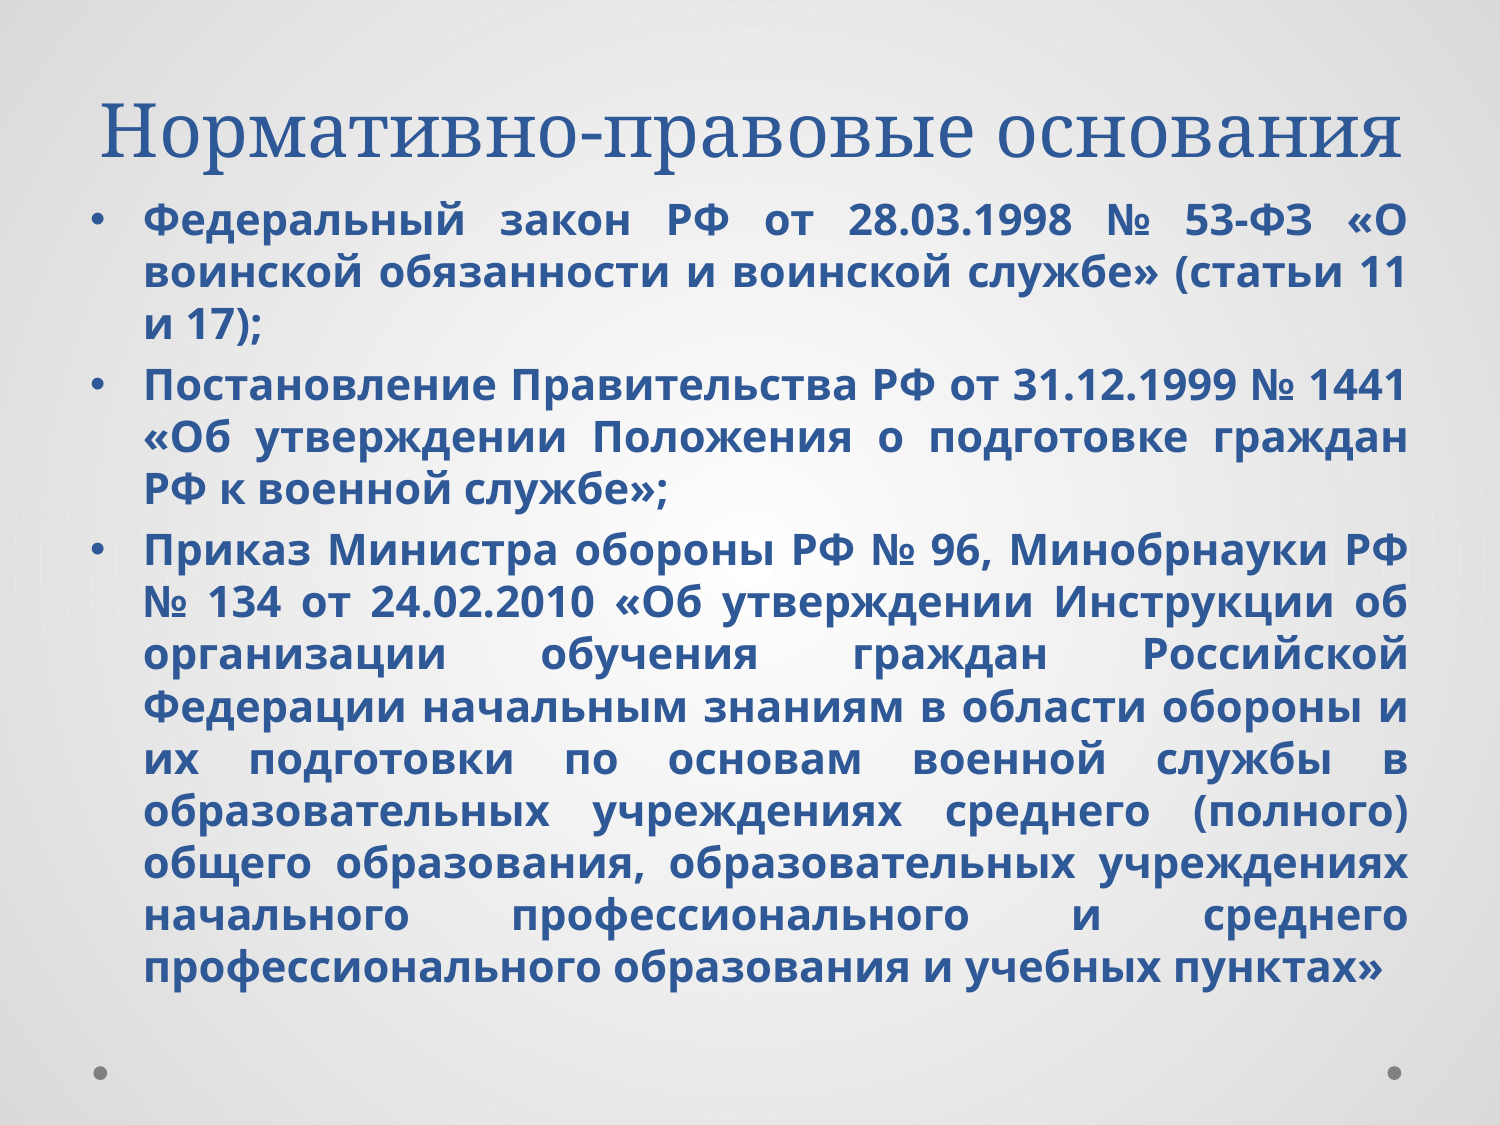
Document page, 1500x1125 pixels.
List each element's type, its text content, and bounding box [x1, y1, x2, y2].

title Нормативно-правовые основания [76, 54, 1427, 180]
list Федеральный закон РФ от 28.03.1998 № 53-ФЗ «О воинской обязанности и воинской службе» (статьи 11 и 17); Постановление Правительства РФ от 31.12.1999 № 1441 «Об утверждении Положения о подготовке граждан РФ к военной службе»; Приказ Министра обороны РФ № 96, Минобрнауки РФ № 134 от 24.02.2010 «Об утверждении Инструкции об организации обучения граждан Российской Федерации начальным знаниям в области обороны и их подготовки по основам военной службы в образовательных учреждениях среднего (полного) общего образования, образовательных учреждениях начального профессионального и среднего профессионального образования и учебных пунктах» [75, 184, 1425, 1047]
